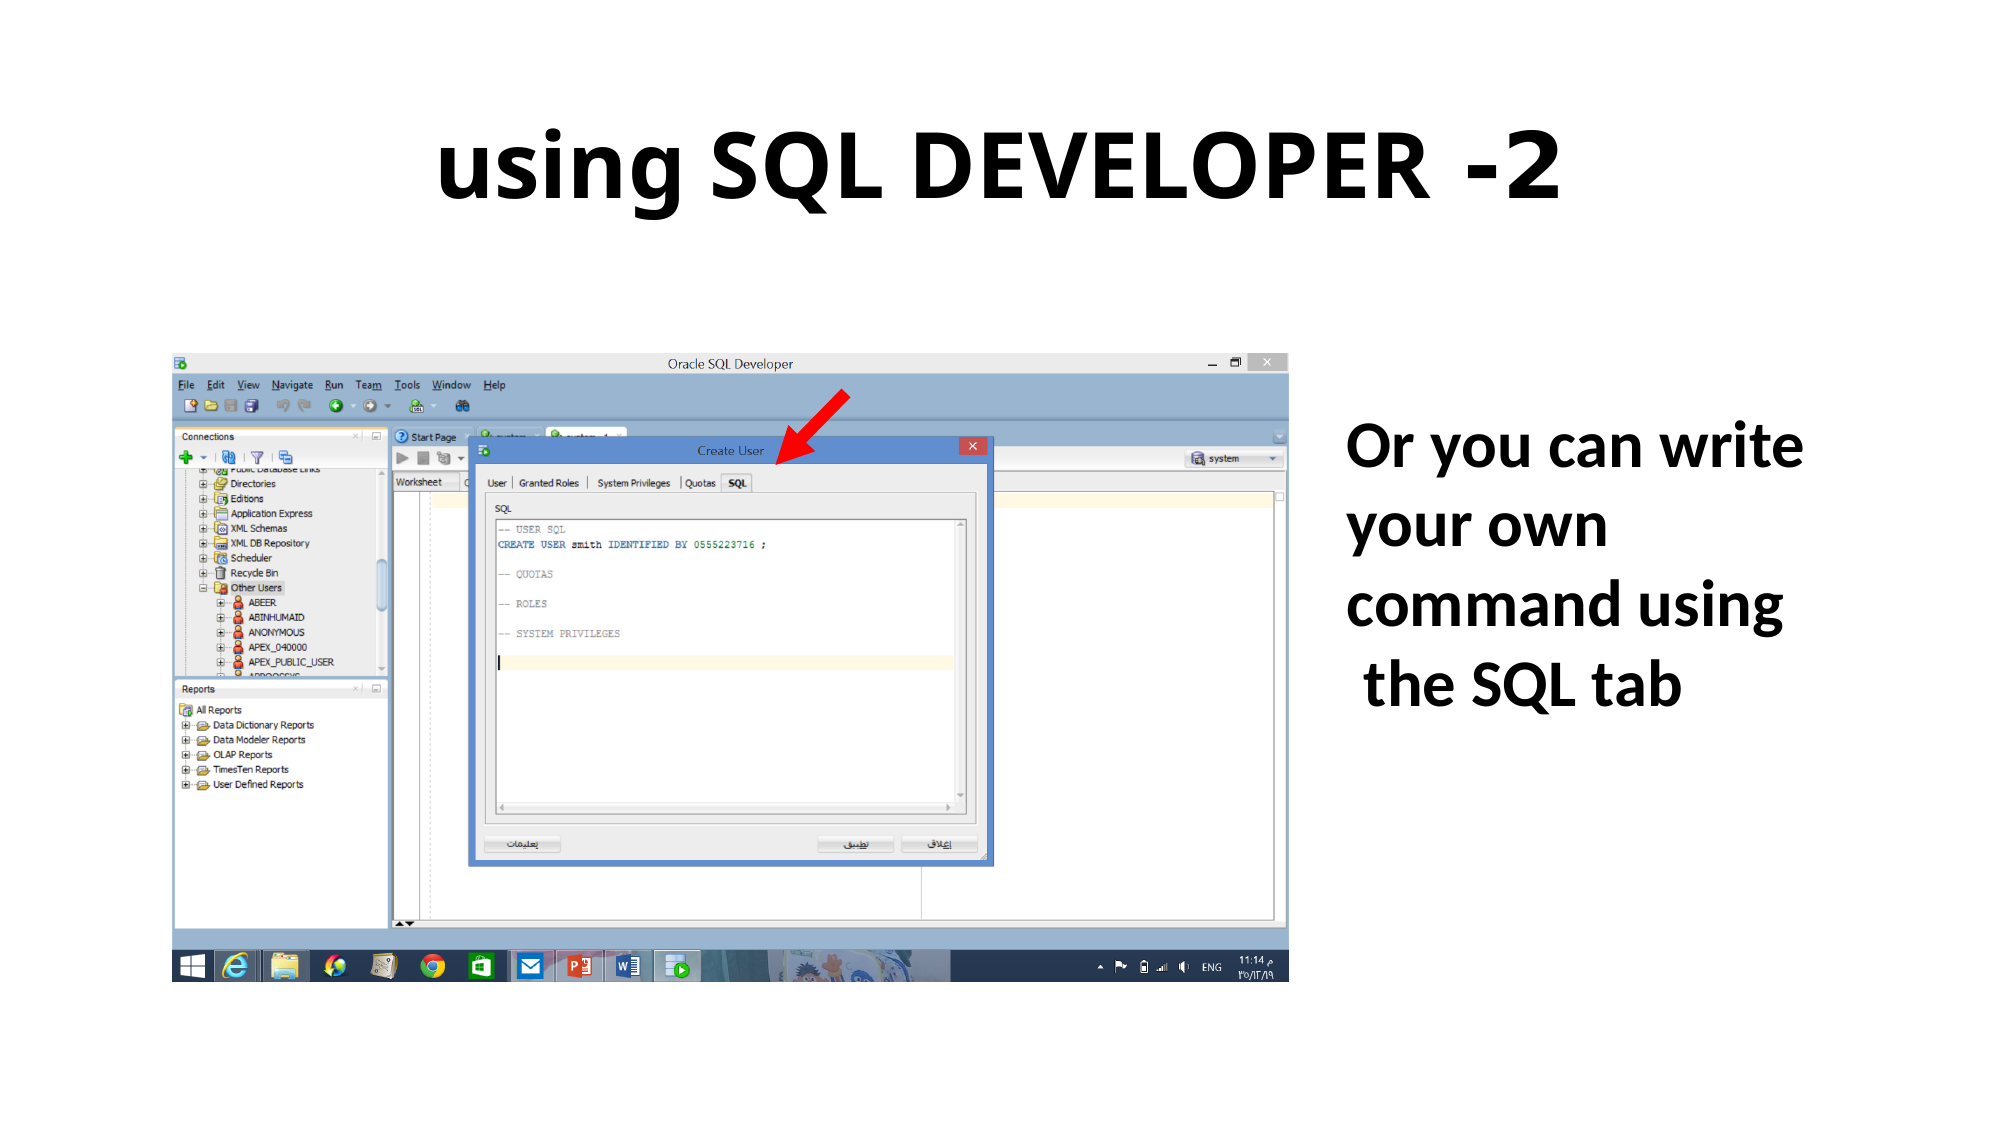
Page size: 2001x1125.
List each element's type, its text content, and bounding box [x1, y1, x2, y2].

text_box Or you can write your own command using the SQL tab [1331, 392, 1880, 728]
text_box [775, 392, 846, 465]
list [171, 353, 1289, 982]
title 2- using SQL DEVELOPER [137, 59, 1863, 278]
